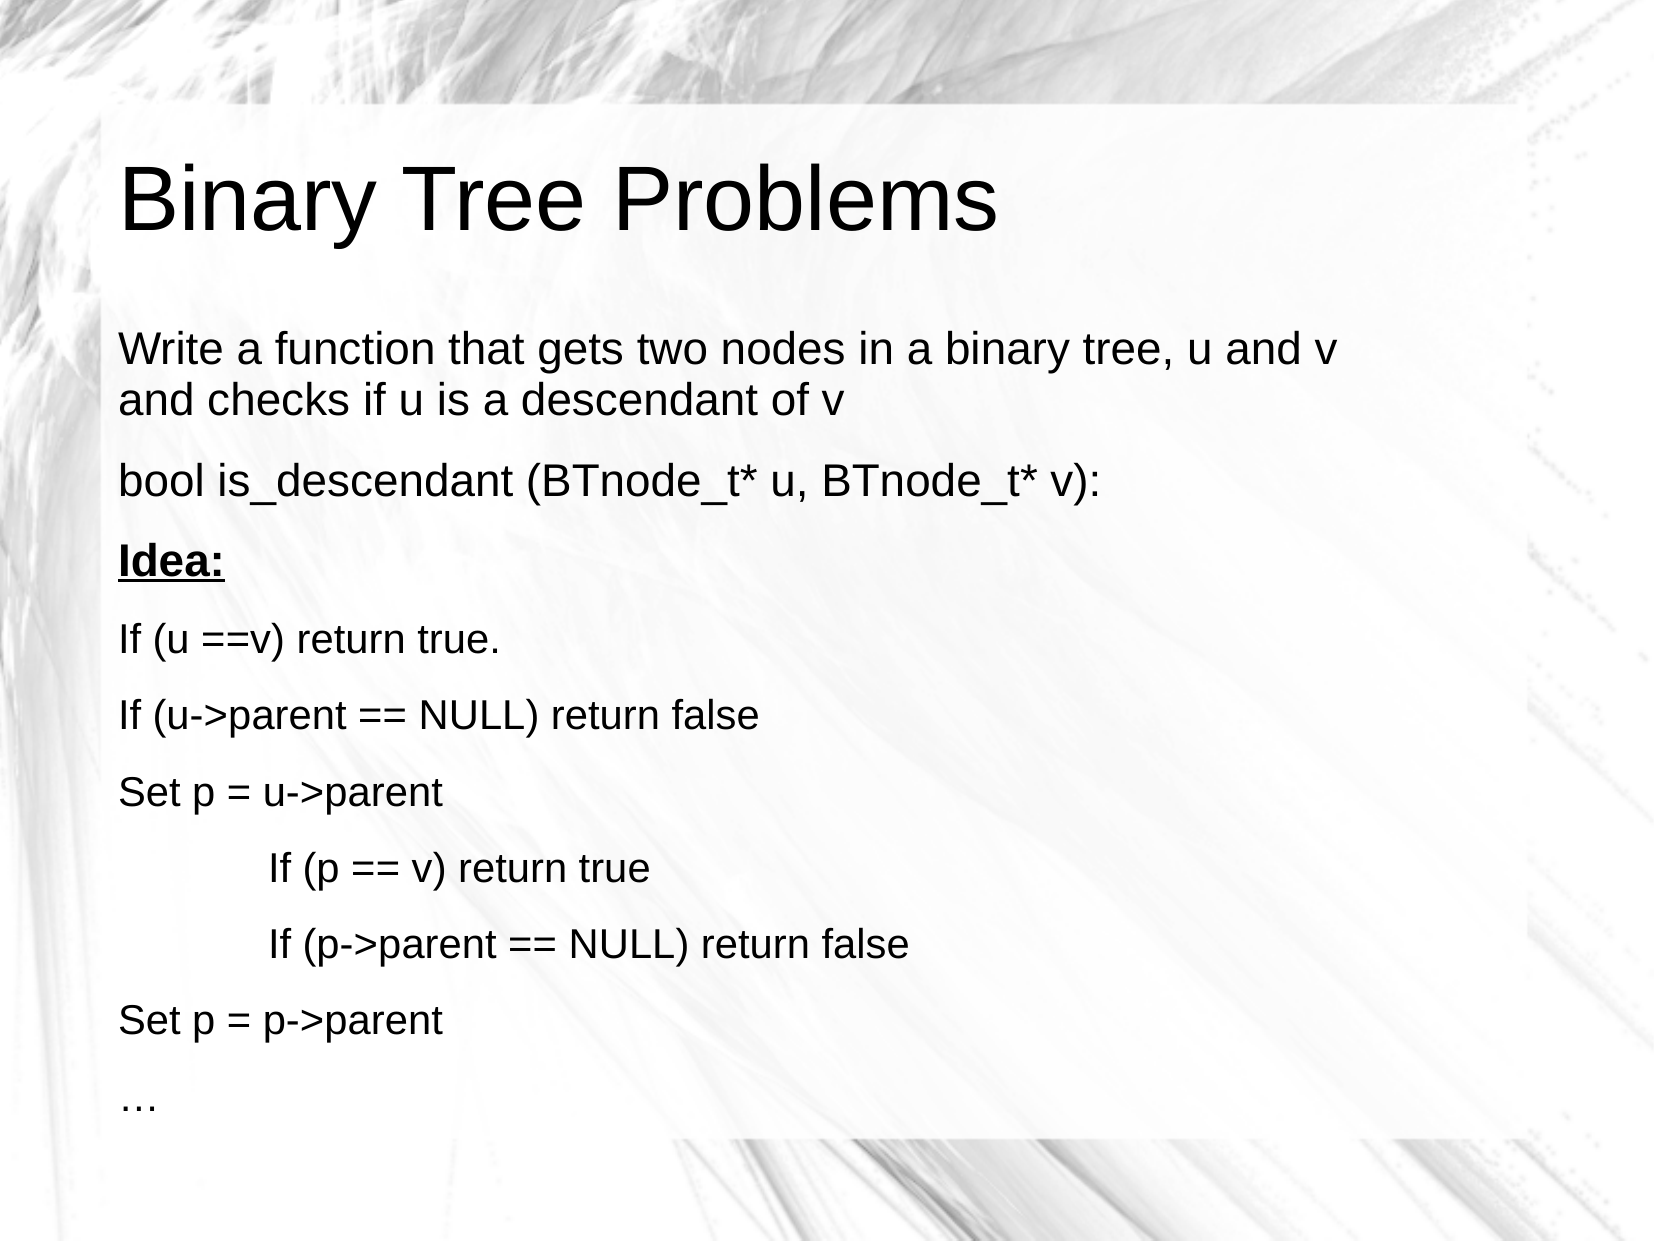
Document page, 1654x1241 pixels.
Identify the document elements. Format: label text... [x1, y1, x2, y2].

picture [0, 0, 1654, 1241]
list Write a function that gets two nodes in a binary tree, u and v and checks if u is a descendant of v bool is_descendant (BTnode_t* u, BTnode_t* v): Idea: If (u ==v) return true. If (u->parent == NULL) return false Set p = u->parent If (p == v) return true If (p->parent == NULL) return false Set p = p->parent … [118, 319, 1571, 1109]
title Binary Tree Problems [118, 93, 1506, 299]
